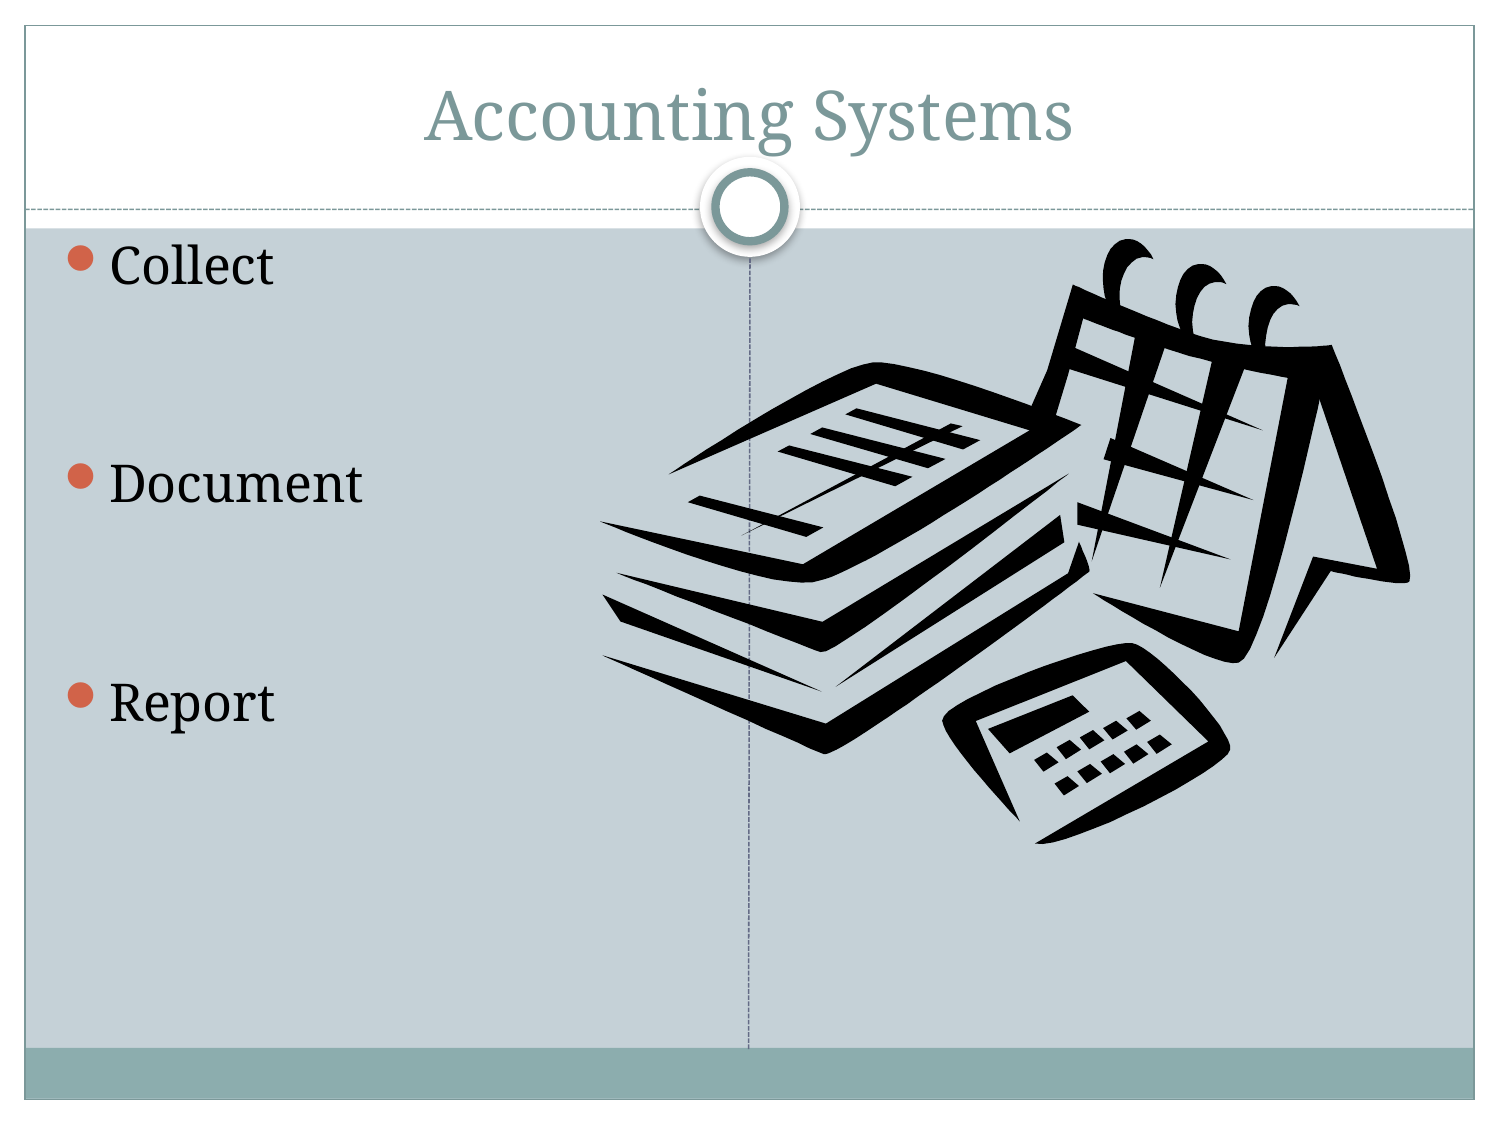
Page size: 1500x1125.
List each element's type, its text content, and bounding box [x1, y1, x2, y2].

title Accounting Systems [50, 37, 1450, 162]
list Collect Document Report [49, 224, 712, 993]
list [599, 237, 1420, 851]
